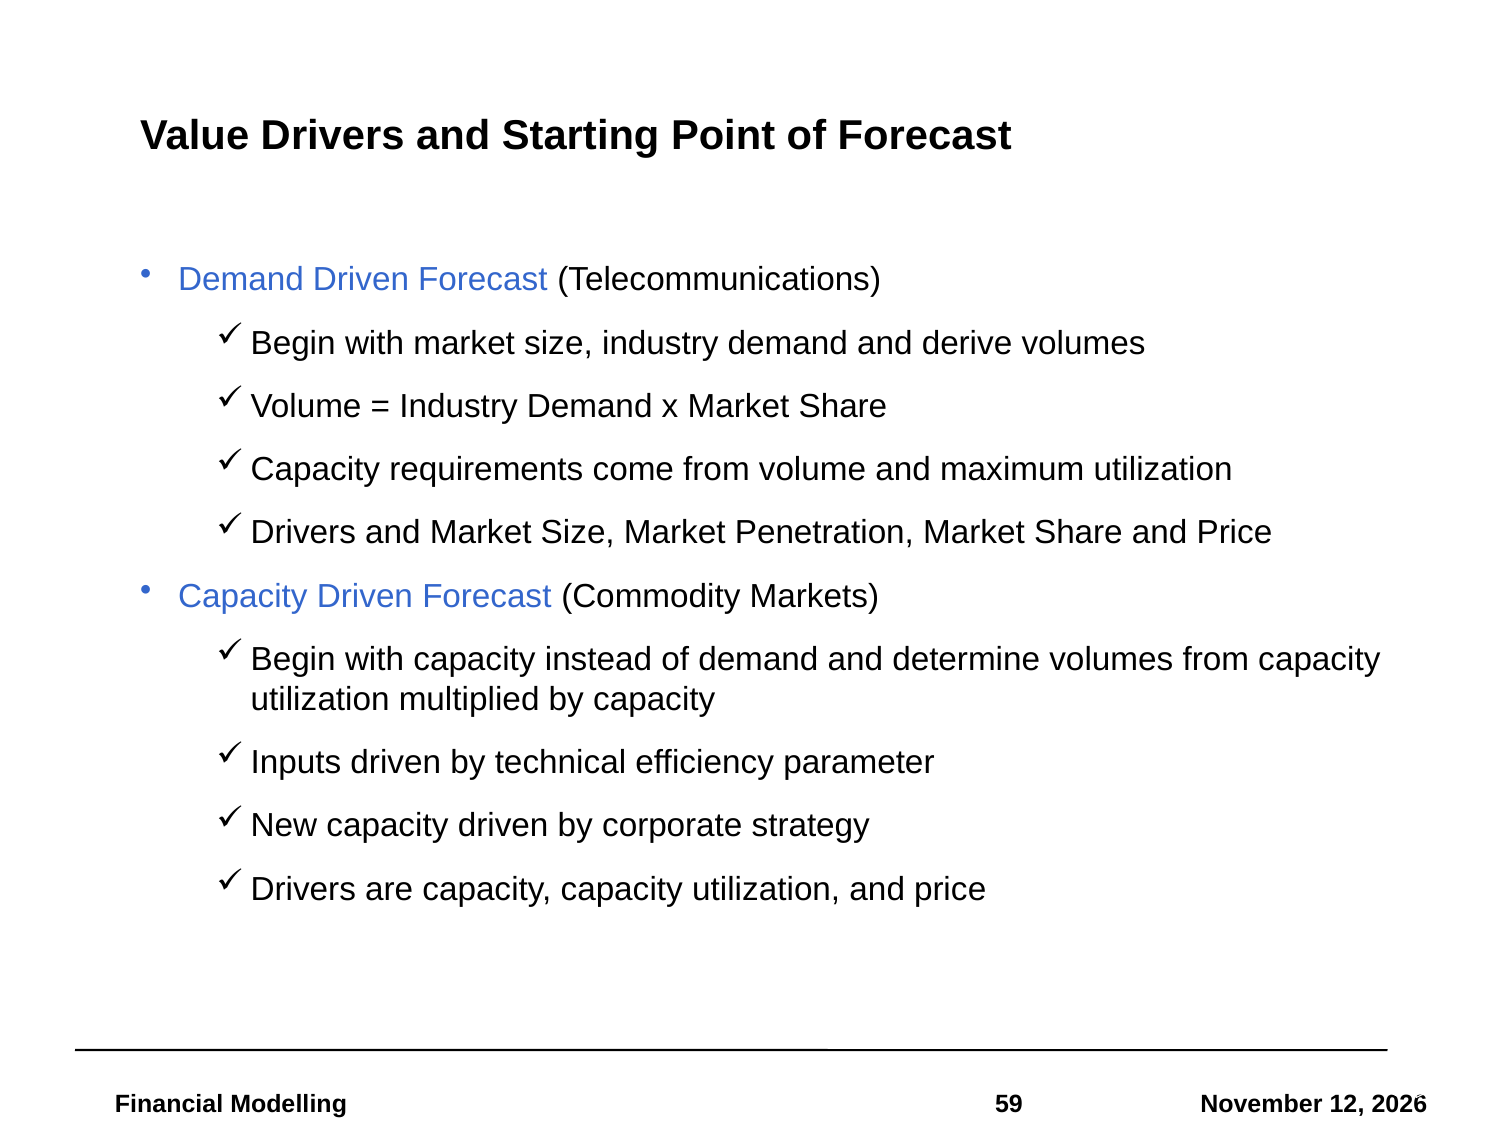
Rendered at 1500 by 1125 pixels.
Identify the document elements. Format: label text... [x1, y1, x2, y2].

title Value Drivers and Starting Point of Forecast [124, 99, 1413, 226]
list Demand Driven Forecast (Telecommunications) Begin with market size, industry demand and derive volumes Volume = Industry Demand x Market Share Capacity requirements come from volume and maximum utilization Drivers and Market Size, Market Penetration, Market Share and Price Capacity Driven Forecast (Commodity Markets) Begin with capacity instead of demand and determine volumes from capacity utilization multiplied by capacity Inputs driven by technical efficiency parameter New capacity driven by corporate strategy Drivers are capacity, capacity utilization, and price [124, 249, 1413, 1001]
